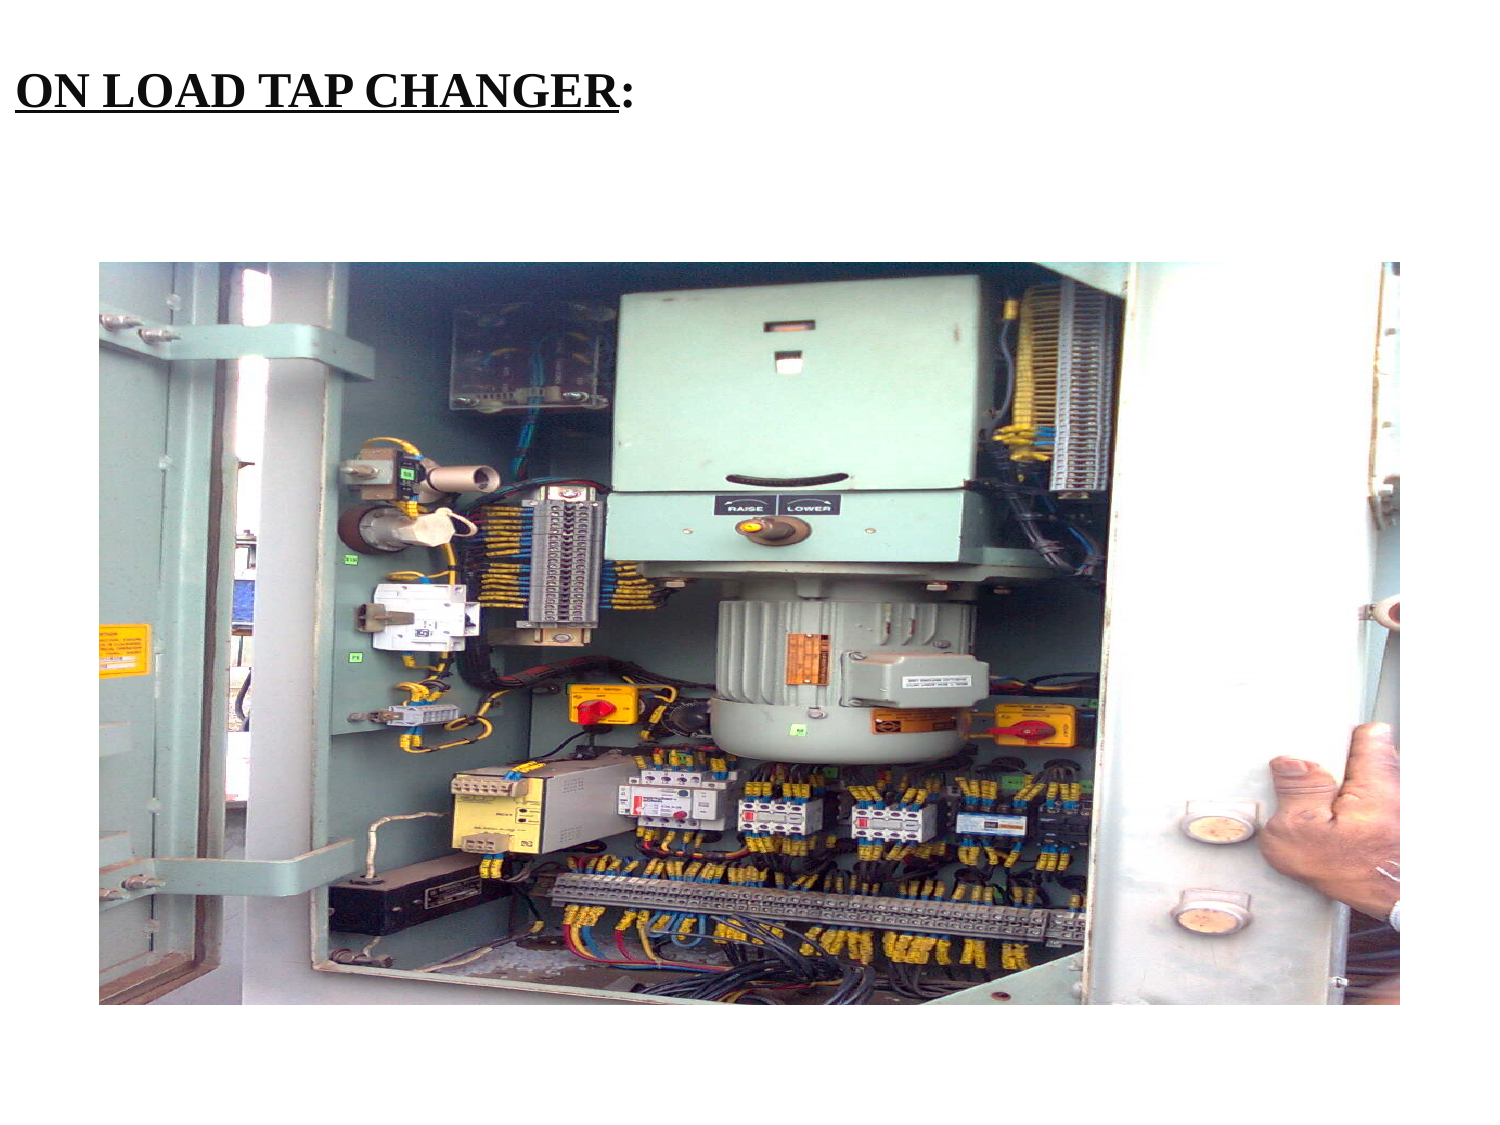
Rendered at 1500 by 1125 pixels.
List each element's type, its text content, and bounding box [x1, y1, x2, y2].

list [99, 262, 1401, 1006]
title ON LOAD TAP CHANGER: [0, 0, 1300, 175]
